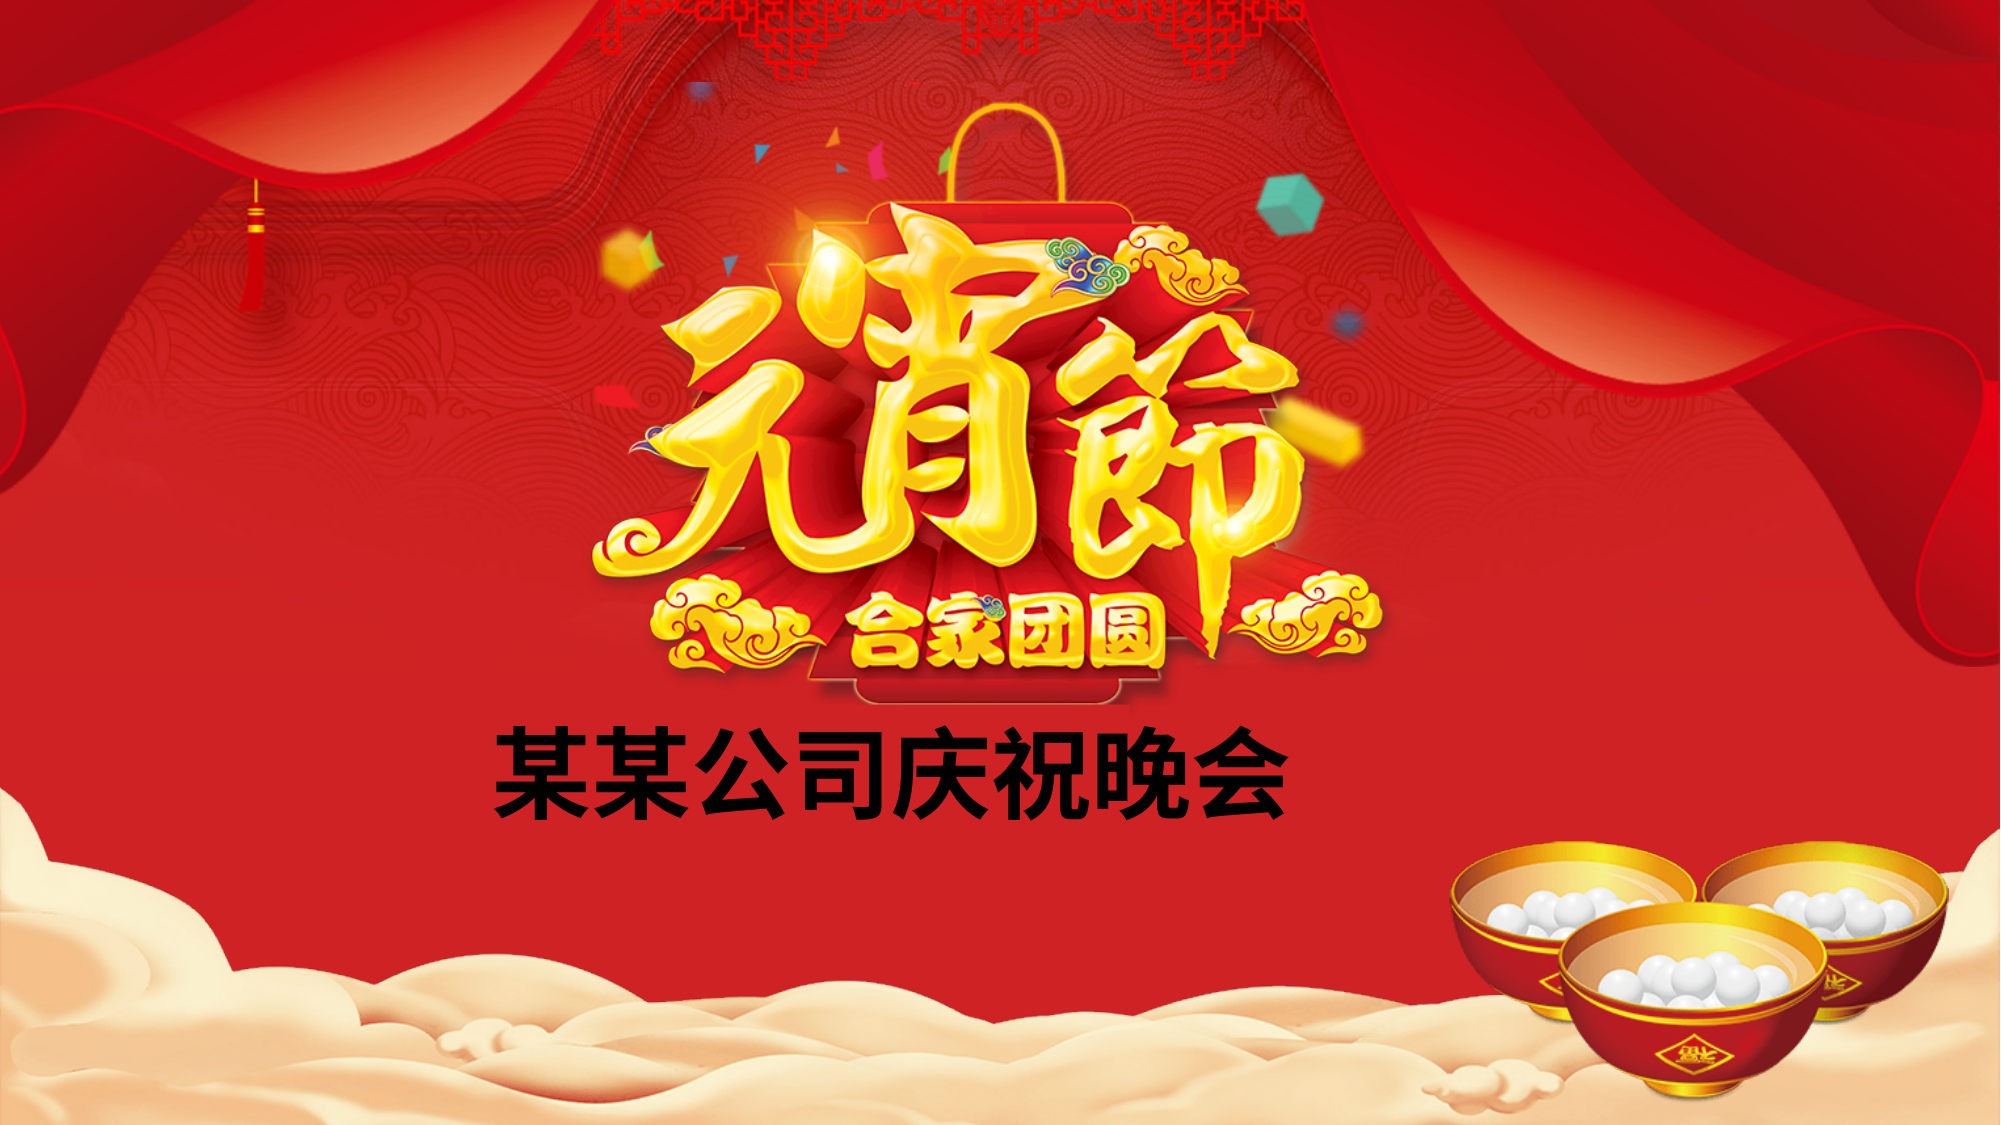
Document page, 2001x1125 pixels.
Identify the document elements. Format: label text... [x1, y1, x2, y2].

picture [0, 0, 2000, 1125]
text_box 某某公司庆祝晚会 [477, 704, 1529, 787]
